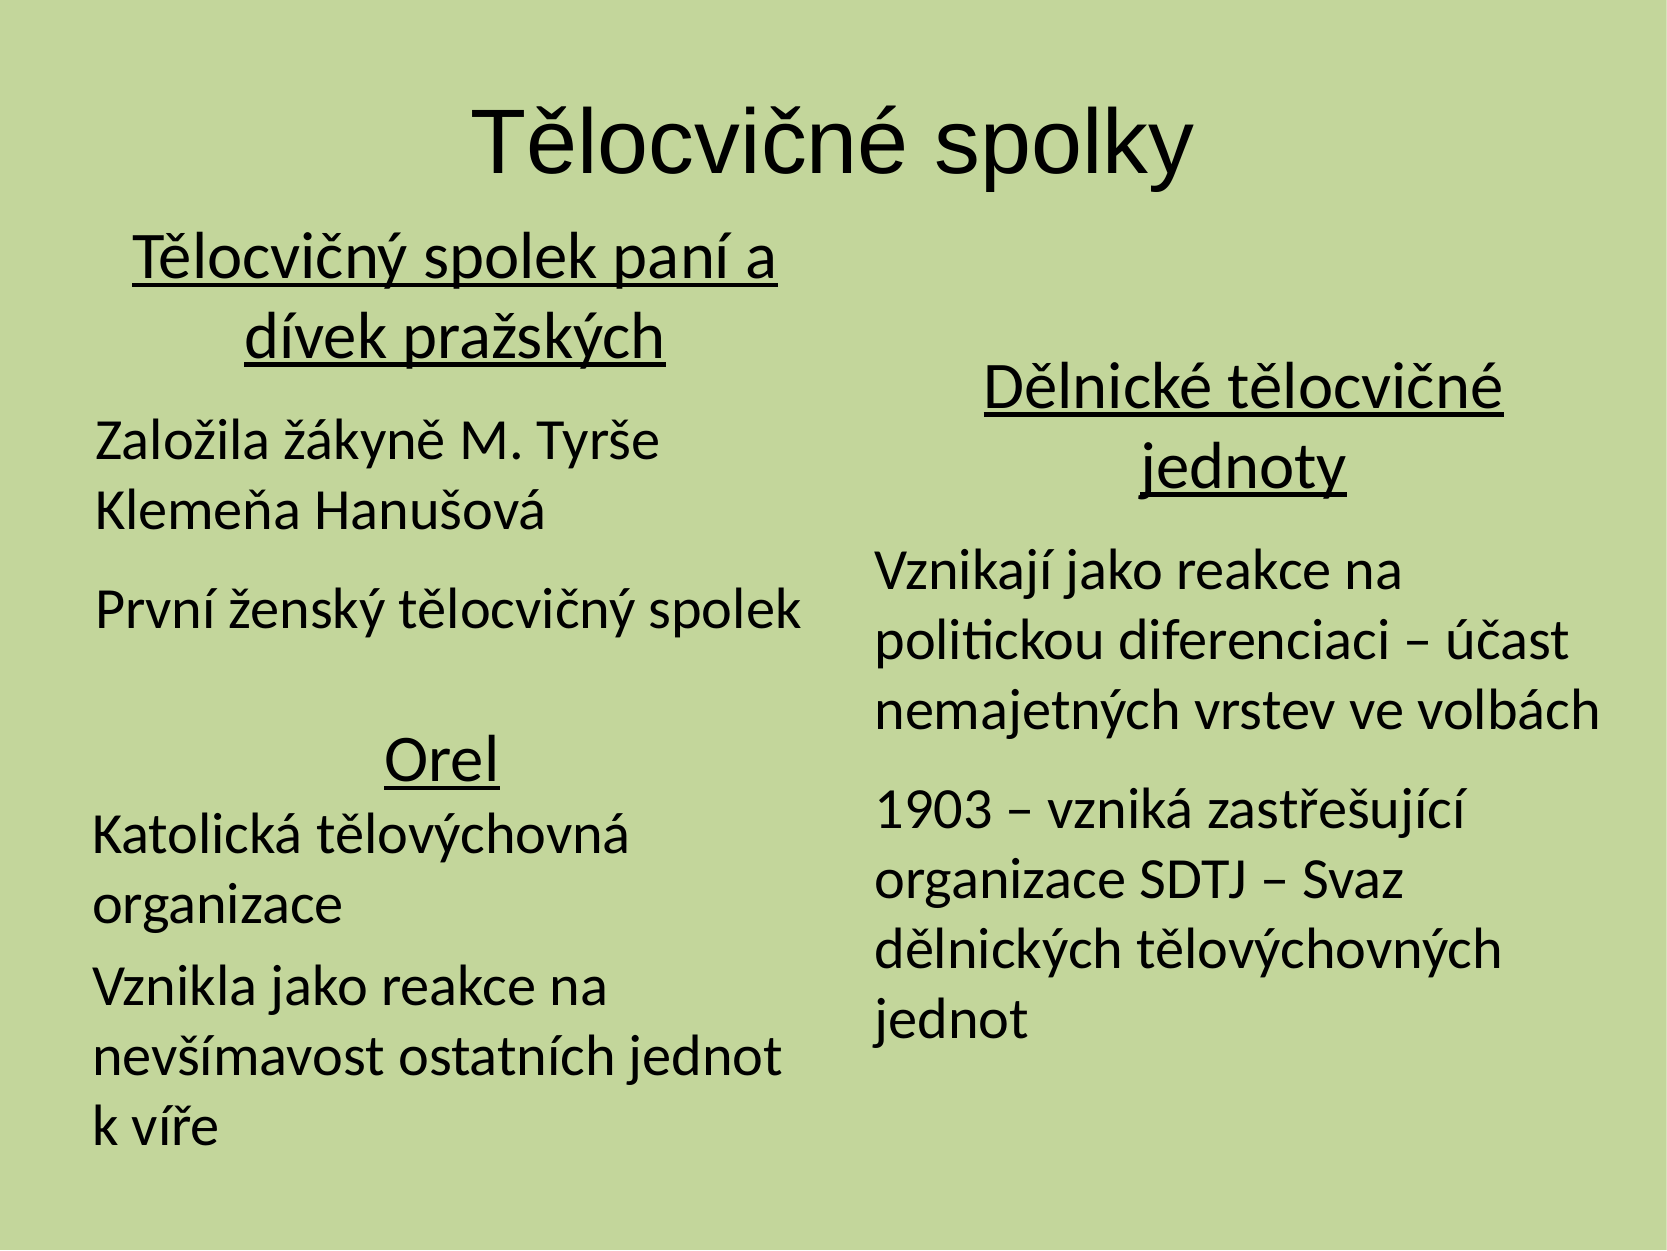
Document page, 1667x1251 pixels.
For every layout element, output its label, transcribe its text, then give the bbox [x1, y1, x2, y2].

list Dělnické tělocvičné jednoty Vznikají jako reakce na politickou diferenciaci – účast nemajetných vrstev ve volbách 1903 – vzniká zastřešující organizace SDTJ – Svaz dělnických tělovýchovných jednot [856, 341, 1613, 1074]
title Tělocvičné spolky [83, 49, 1584, 224]
text_box Orel Katolická tělovýchovná organizace Vznikla jako reakce na nevšímavost ostatních jednot k víře [77, 707, 822, 1165]
list Tělocvičný spolek paní a dívek pražských Založila žákyně M. Tyrše Klemeňa Hanušová První ženský tělocvičný spolek [77, 211, 815, 696]
